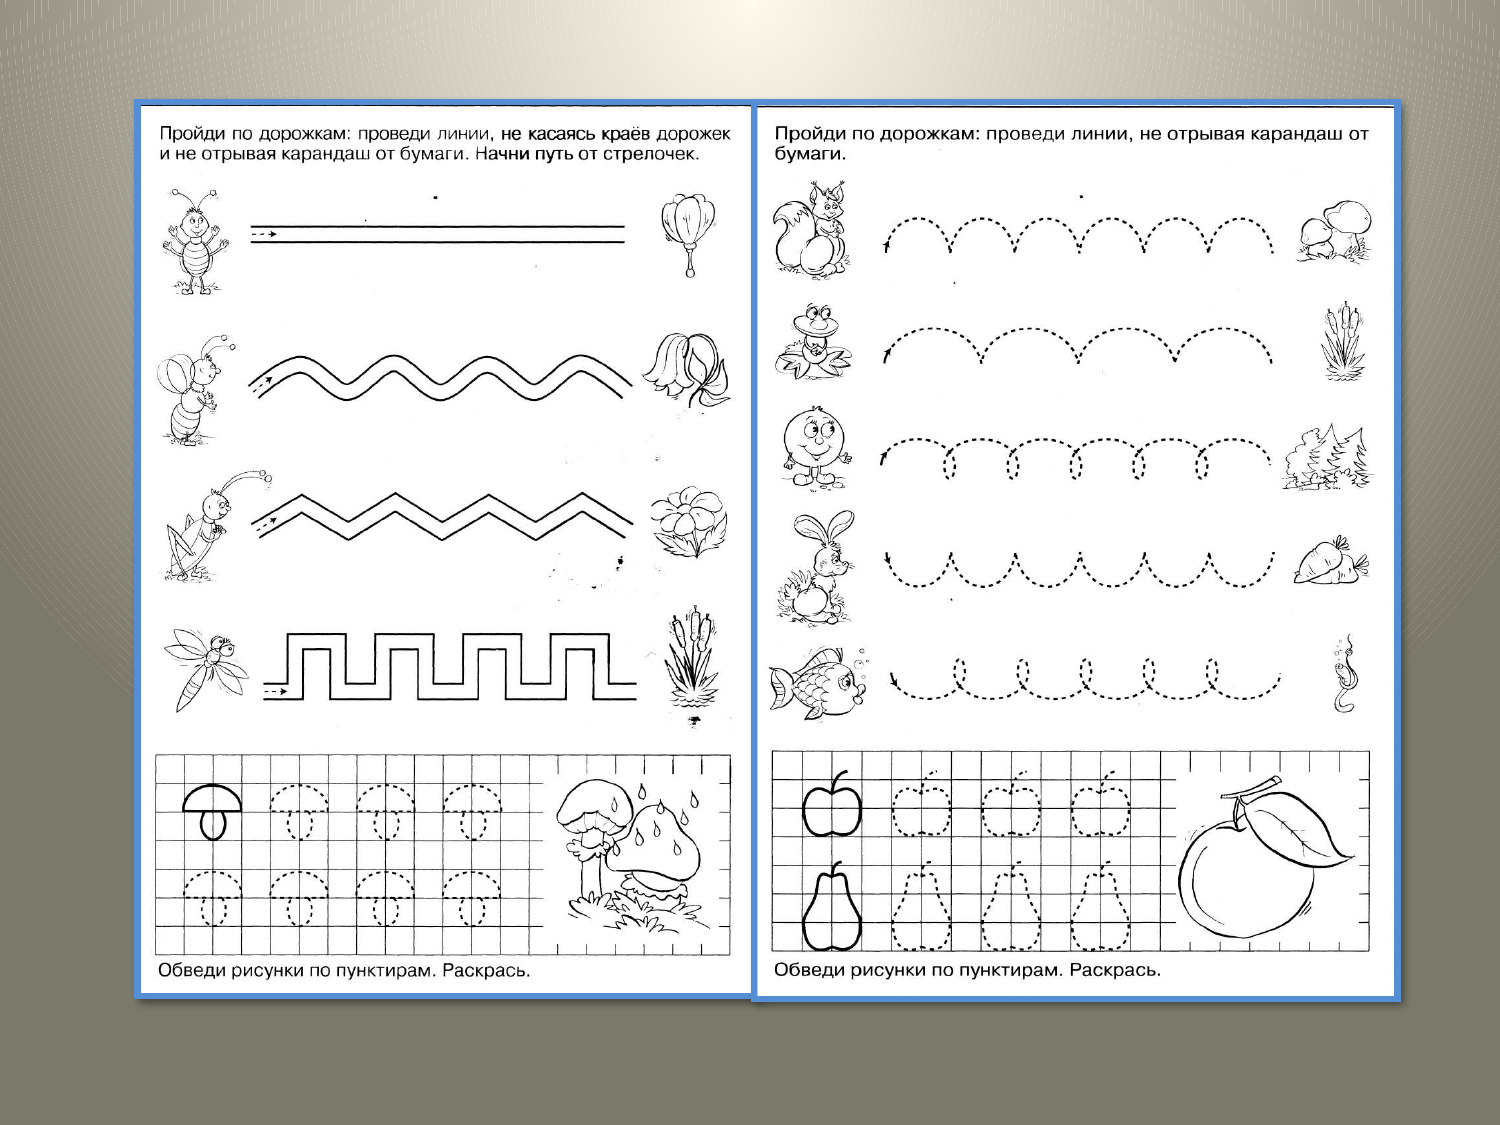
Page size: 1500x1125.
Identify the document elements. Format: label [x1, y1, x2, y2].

list [140, 105, 754, 994]
picture [756, 105, 1395, 997]
